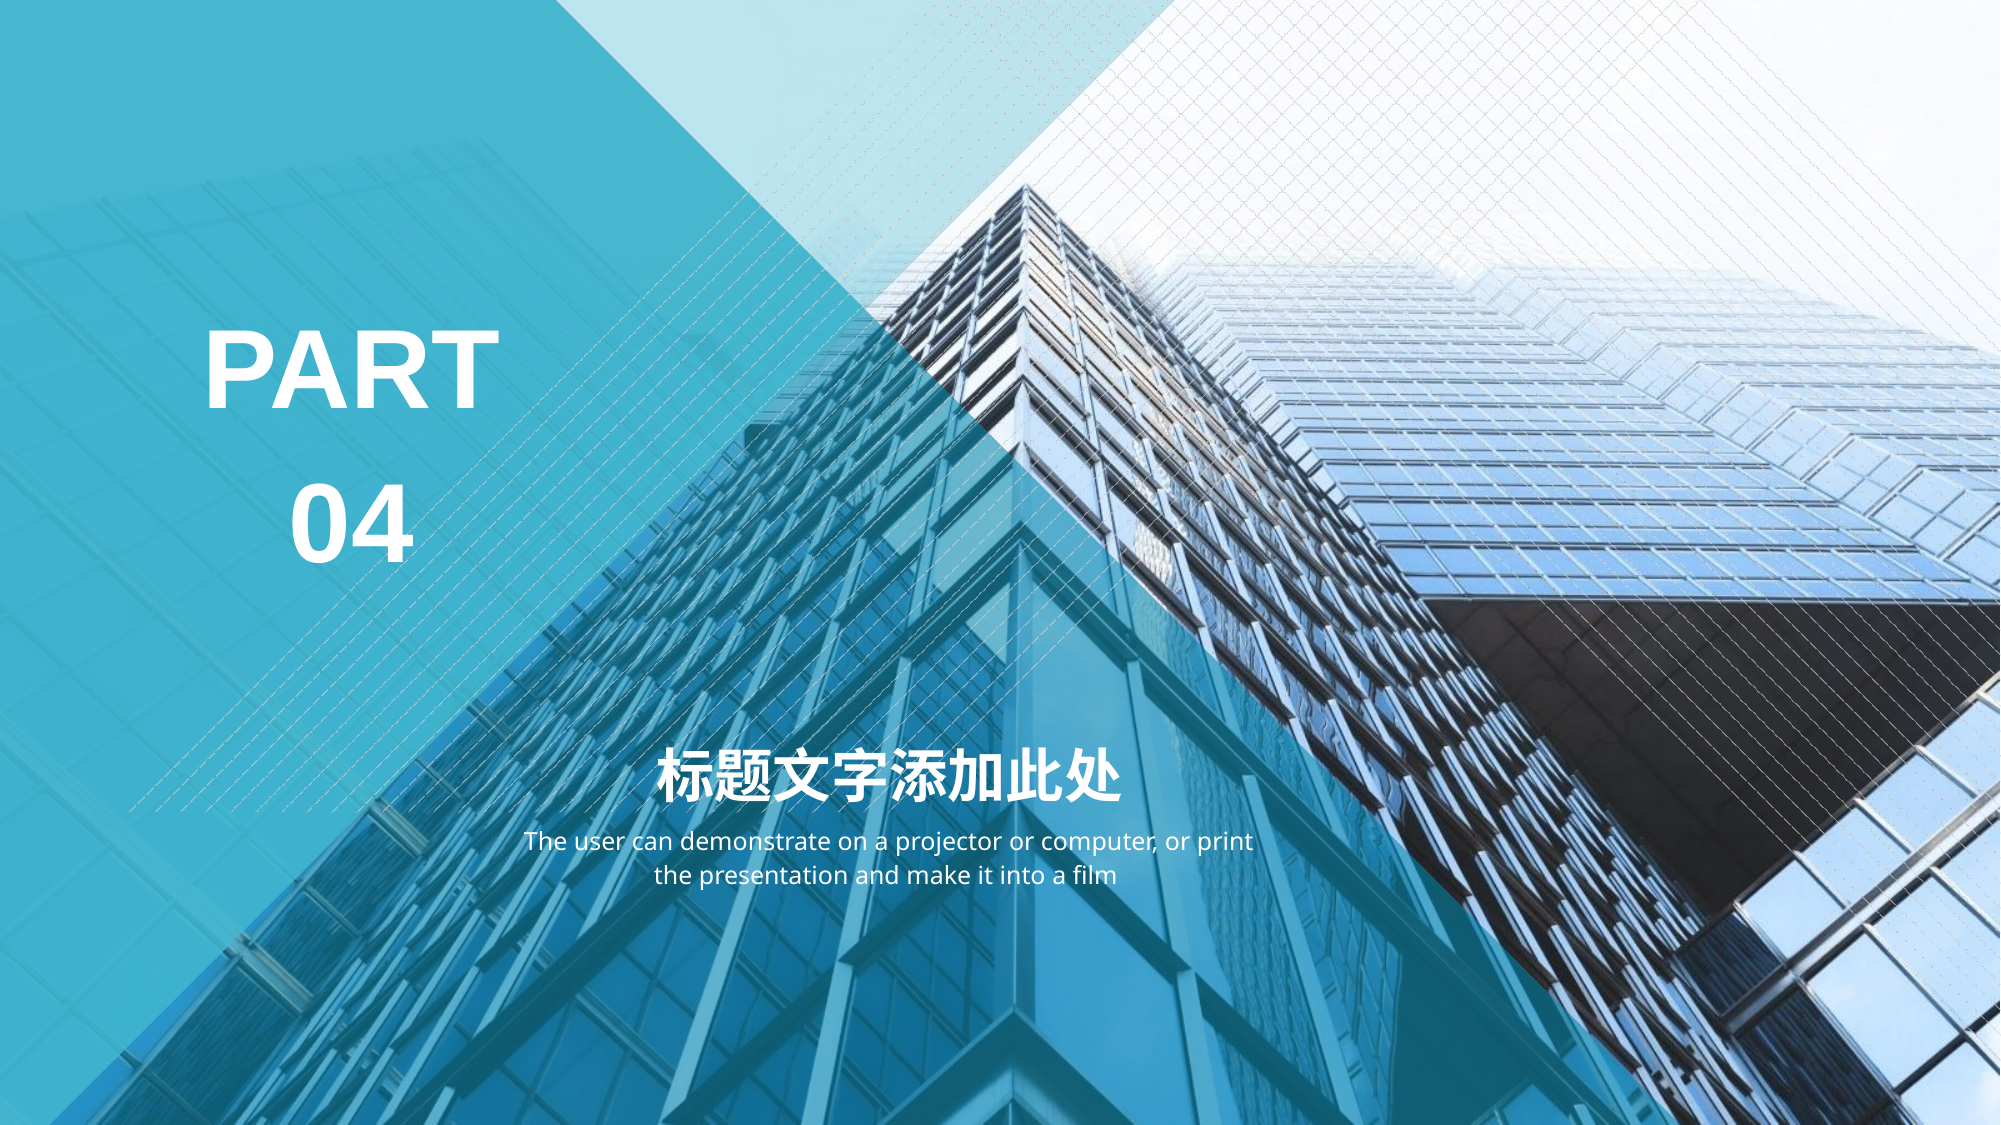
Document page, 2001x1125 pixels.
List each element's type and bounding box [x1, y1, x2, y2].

text_box [489, 722, 1290, 899]
picture [0, 0, 2001, 1125]
